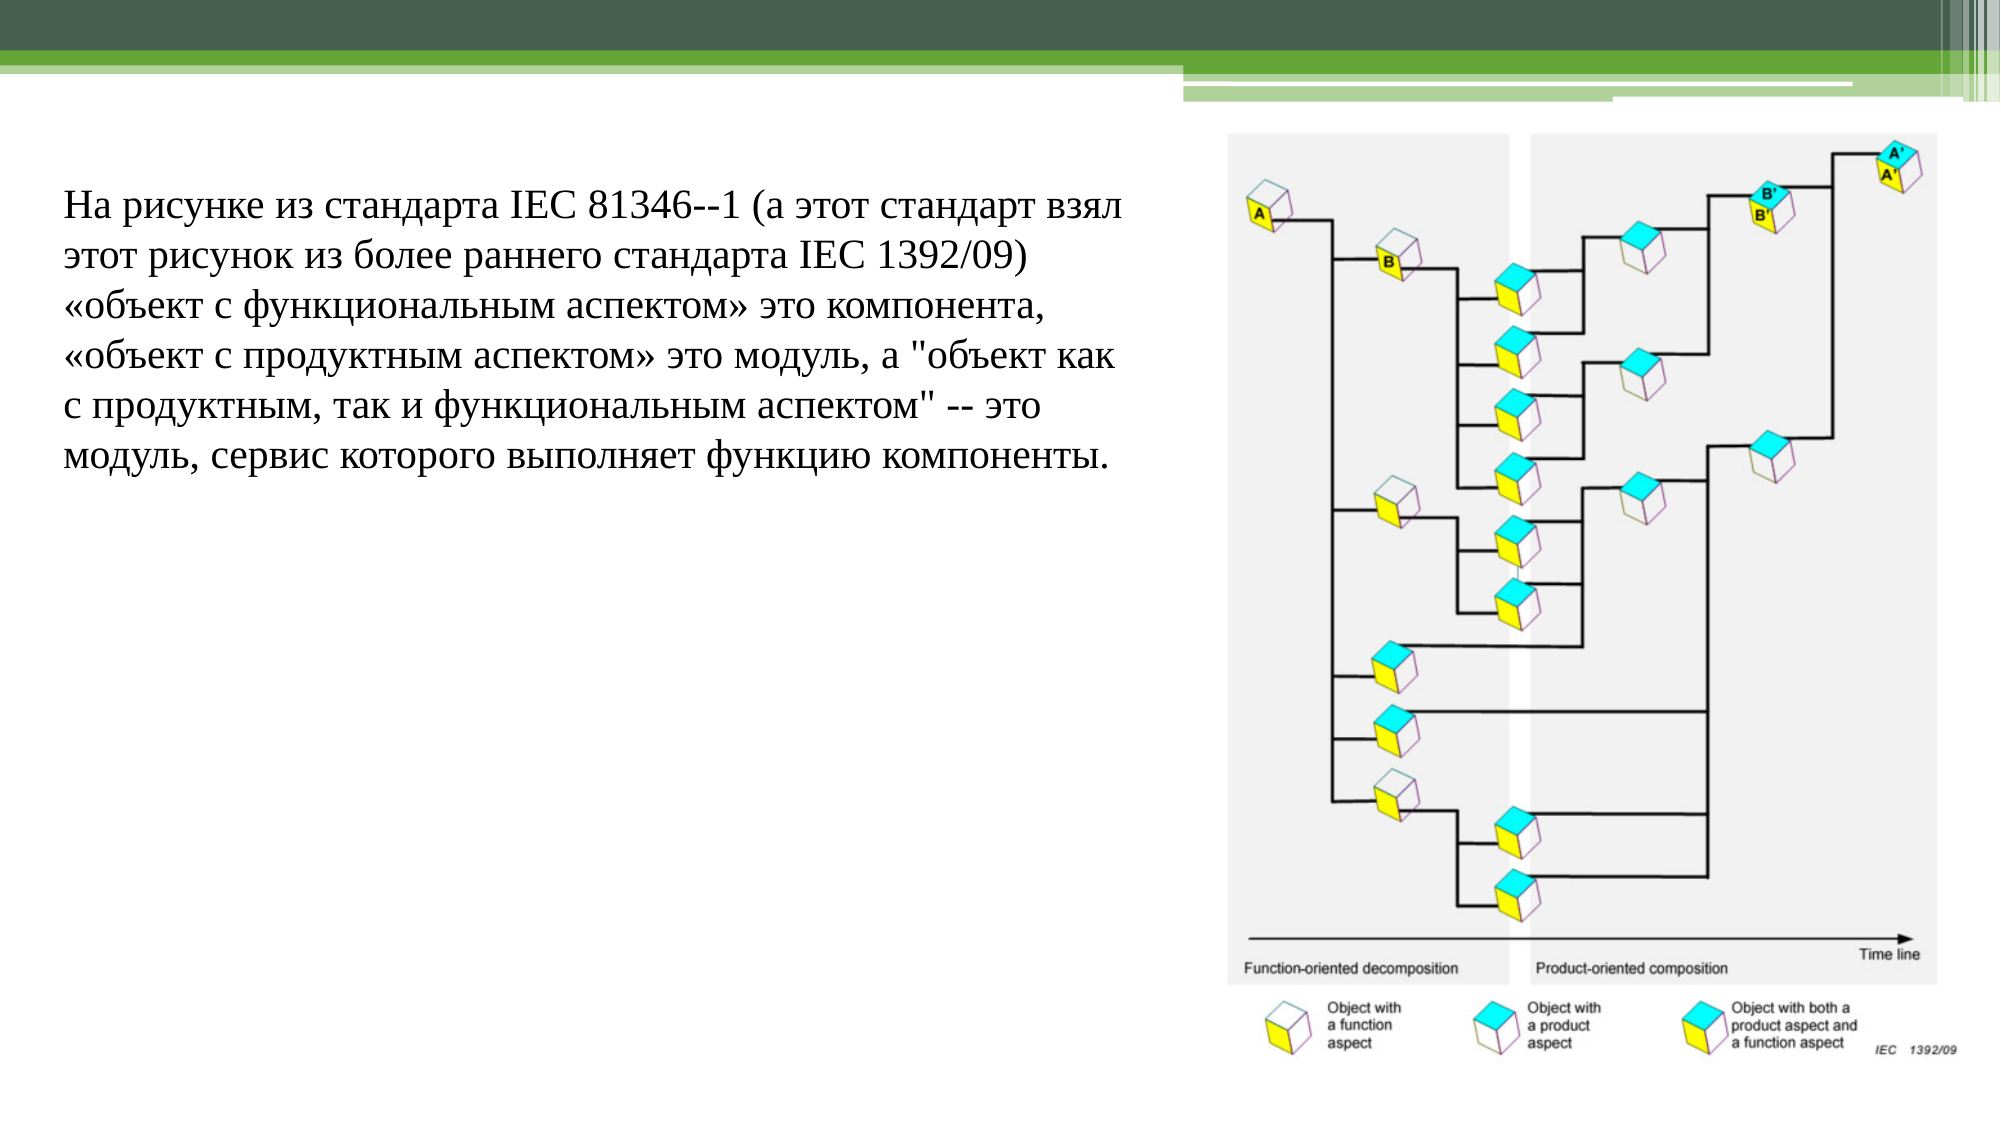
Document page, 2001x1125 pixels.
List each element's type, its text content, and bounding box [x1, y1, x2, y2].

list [1206, 124, 1967, 1072]
text_box На рисунке из стандарта IEC 81346--1 (а этот стандарт взял этот рисунок из более раннего стандарта IEC 1392/09) «объект с функциональным аспектом» это компонента, «объект с продуктным аспектом» это модуль, а "объект как с продуктным, так и функциональным аспектом" -- это модуль, сервис которого выполняет функцию компоненты. [48, 169, 1148, 485]
